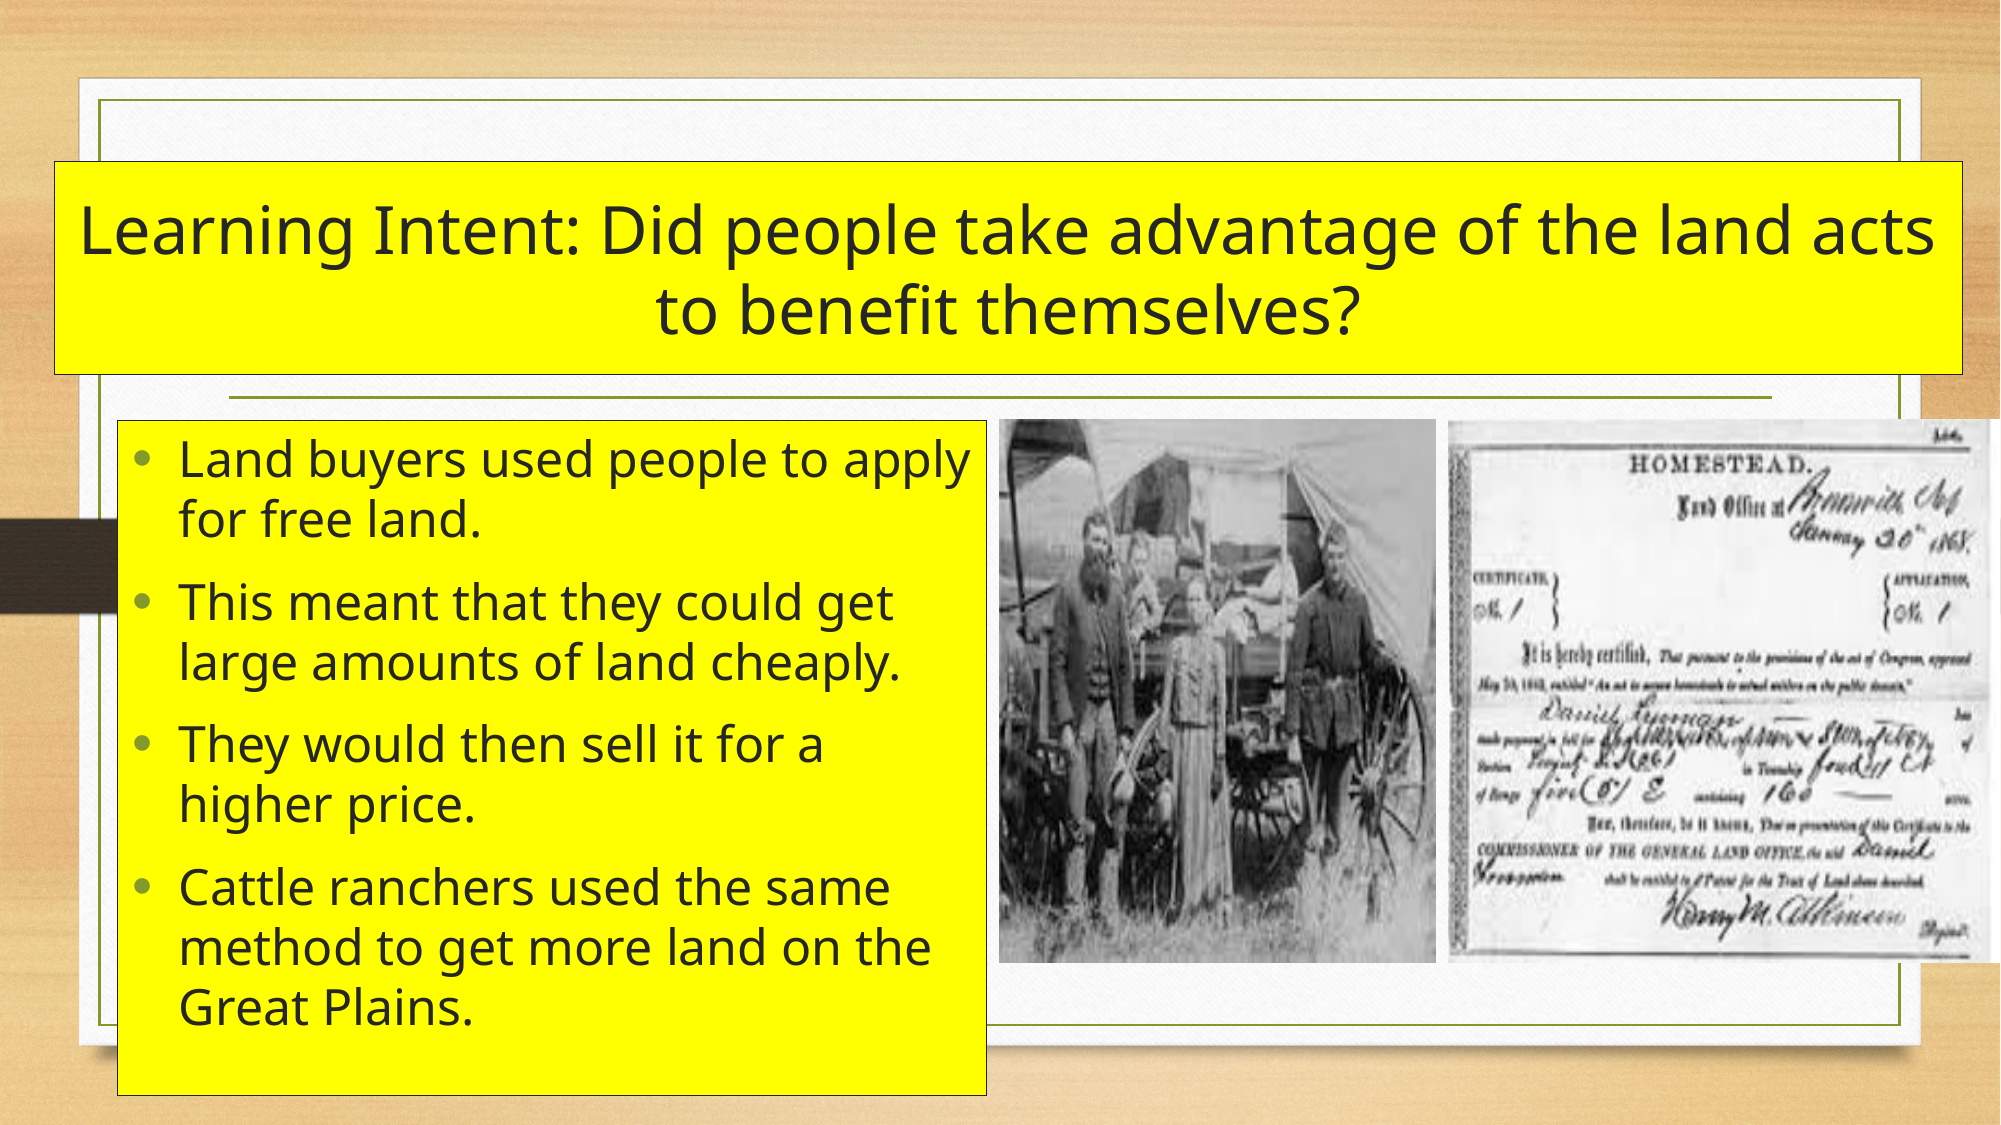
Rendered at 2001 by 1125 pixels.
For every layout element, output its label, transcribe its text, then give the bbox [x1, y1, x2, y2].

picture [0, 0, 2001, 1125]
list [999, 419, 1436, 964]
title Learning Intent: Did people take advantage of the land acts to benefit themselves? [54, 161, 1963, 375]
list Land buyers used people to apply for free land. This meant that they could get large amounts of land cheaply. They would then sell it for a higher price. Cattle ranchers used the same method to get more land on the Great Plains. [117, 420, 987, 1096]
